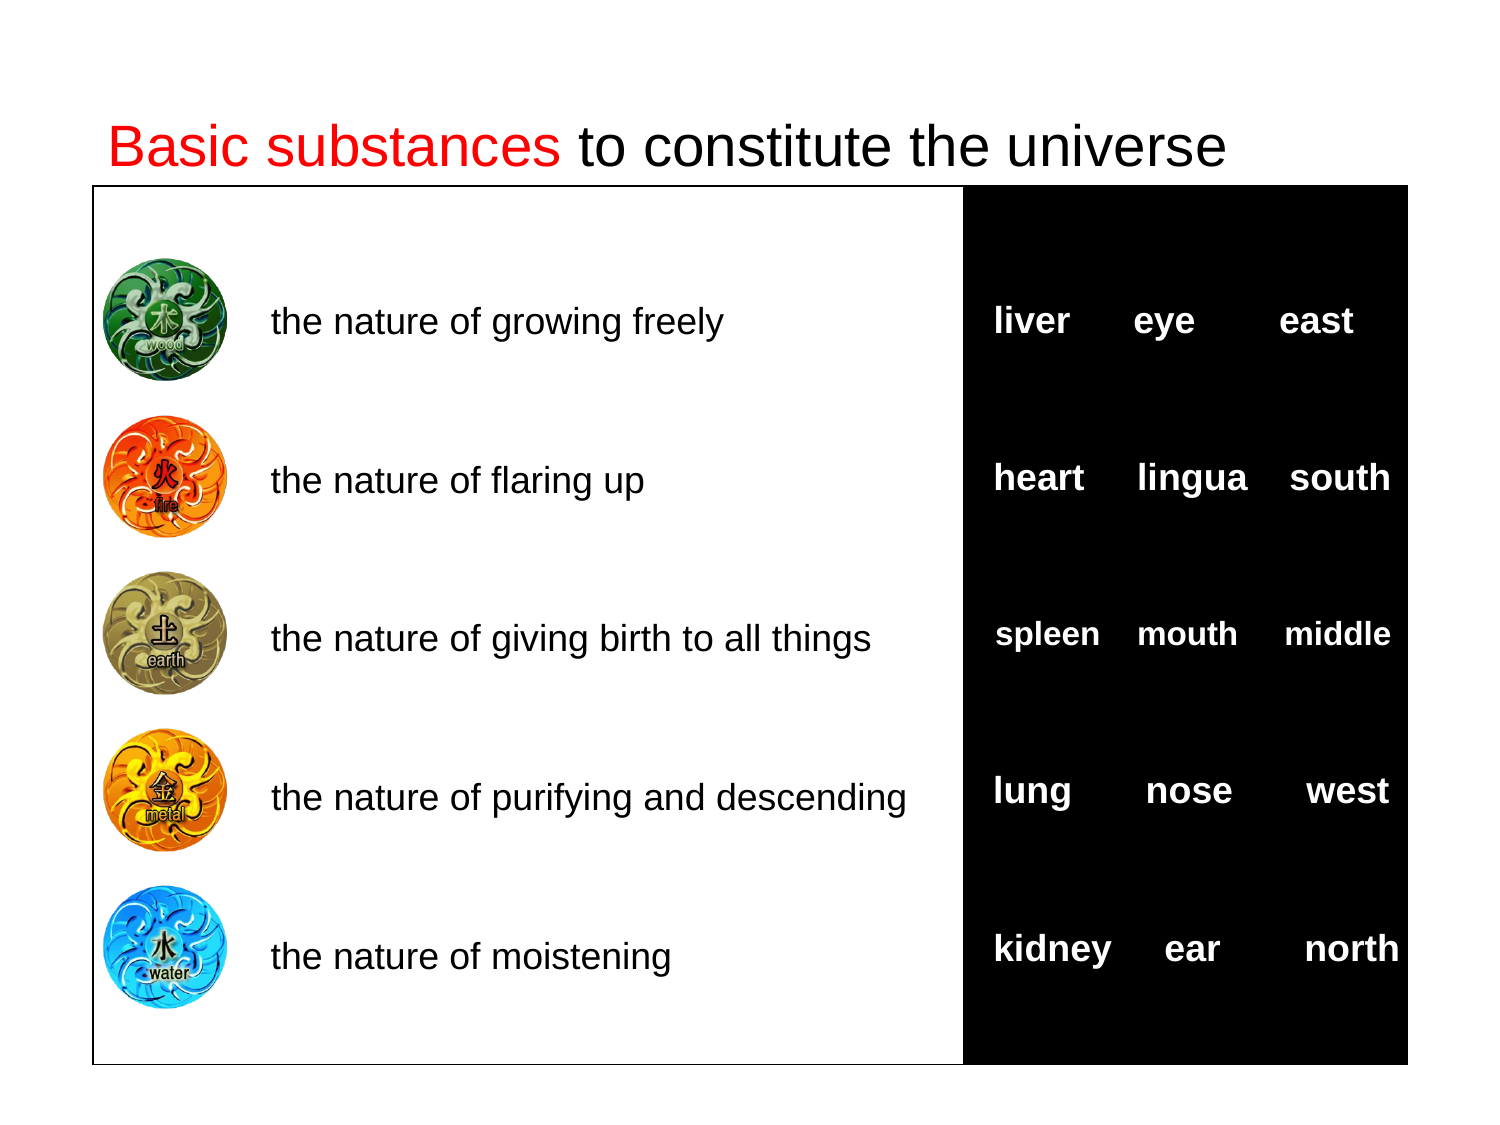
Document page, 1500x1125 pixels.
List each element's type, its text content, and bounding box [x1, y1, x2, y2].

picture [92, 565, 247, 701]
picture [92, 408, 247, 544]
text_box spleen mouth middle [980, 604, 1435, 660]
text_box Basic substances to constitute the universe [92, 100, 1260, 185]
picture [92, 722, 247, 858]
text_box [92, 185, 964, 1065]
text_box [964, 185, 1407, 1065]
text_box lung nose west [978, 759, 1427, 819]
text_box kidney ear north [978, 916, 1437, 976]
text_box heart lingua south [978, 445, 1429, 505]
text_box liver eye east [978, 288, 1391, 349]
picture [92, 252, 247, 388]
picture [92, 879, 247, 1015]
